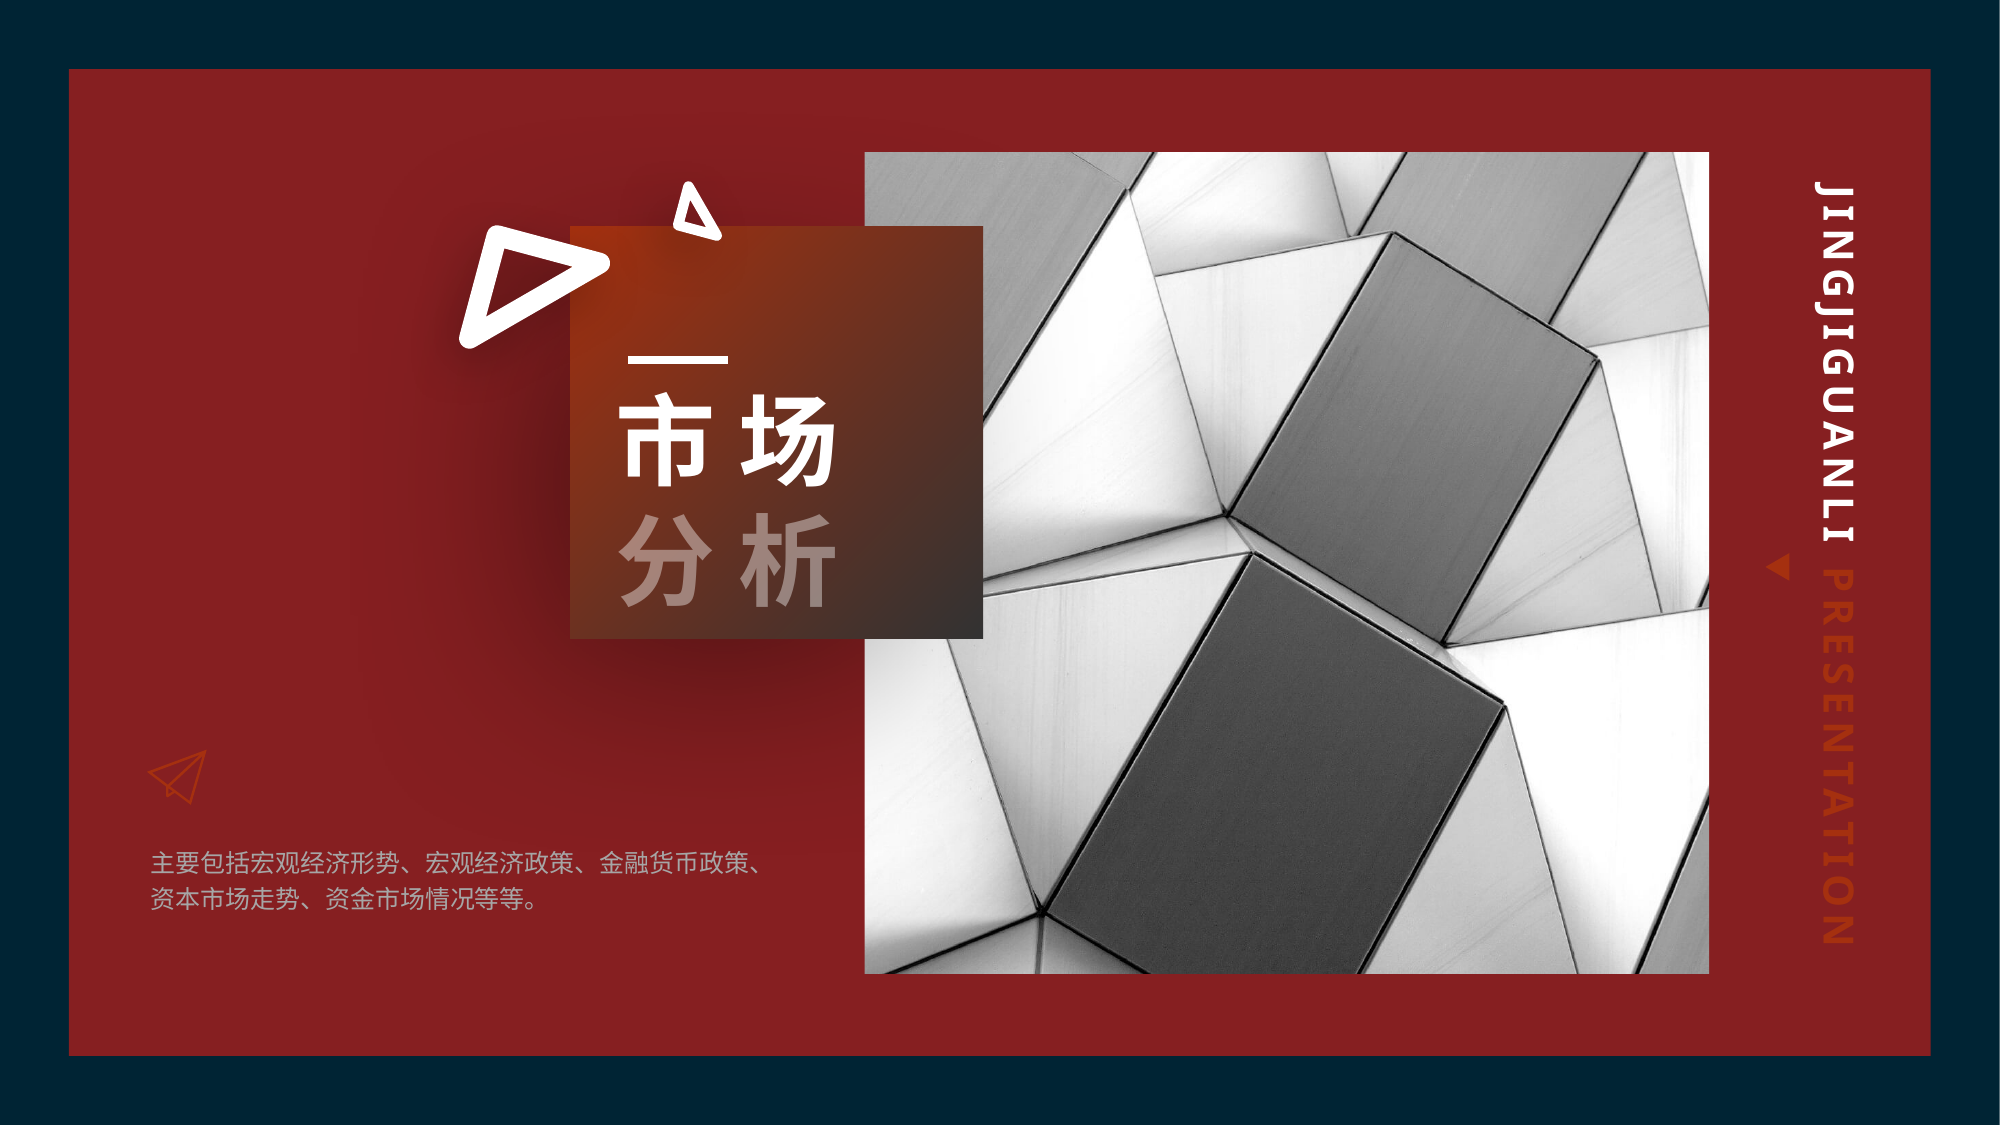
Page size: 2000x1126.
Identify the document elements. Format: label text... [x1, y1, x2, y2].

text_box JINGJIGUANLI PRESENTATION [1807, 151, 1873, 982]
text_box 主要包括宏观经济形势、宏观经济政策、金融货币政策、资本市场走势、资金市场情况等等。 [135, 834, 800, 922]
text_box [467, 233, 602, 341]
text_box [568, 224, 859, 641]
text_box 市 场 分 析 [600, 371, 859, 627]
text_box [67, 67, 1933, 1058]
text_box [146, 749, 207, 805]
picture [864, 151, 1710, 974]
text_box [676, 184, 719, 238]
text_box [1763, 551, 1792, 583]
